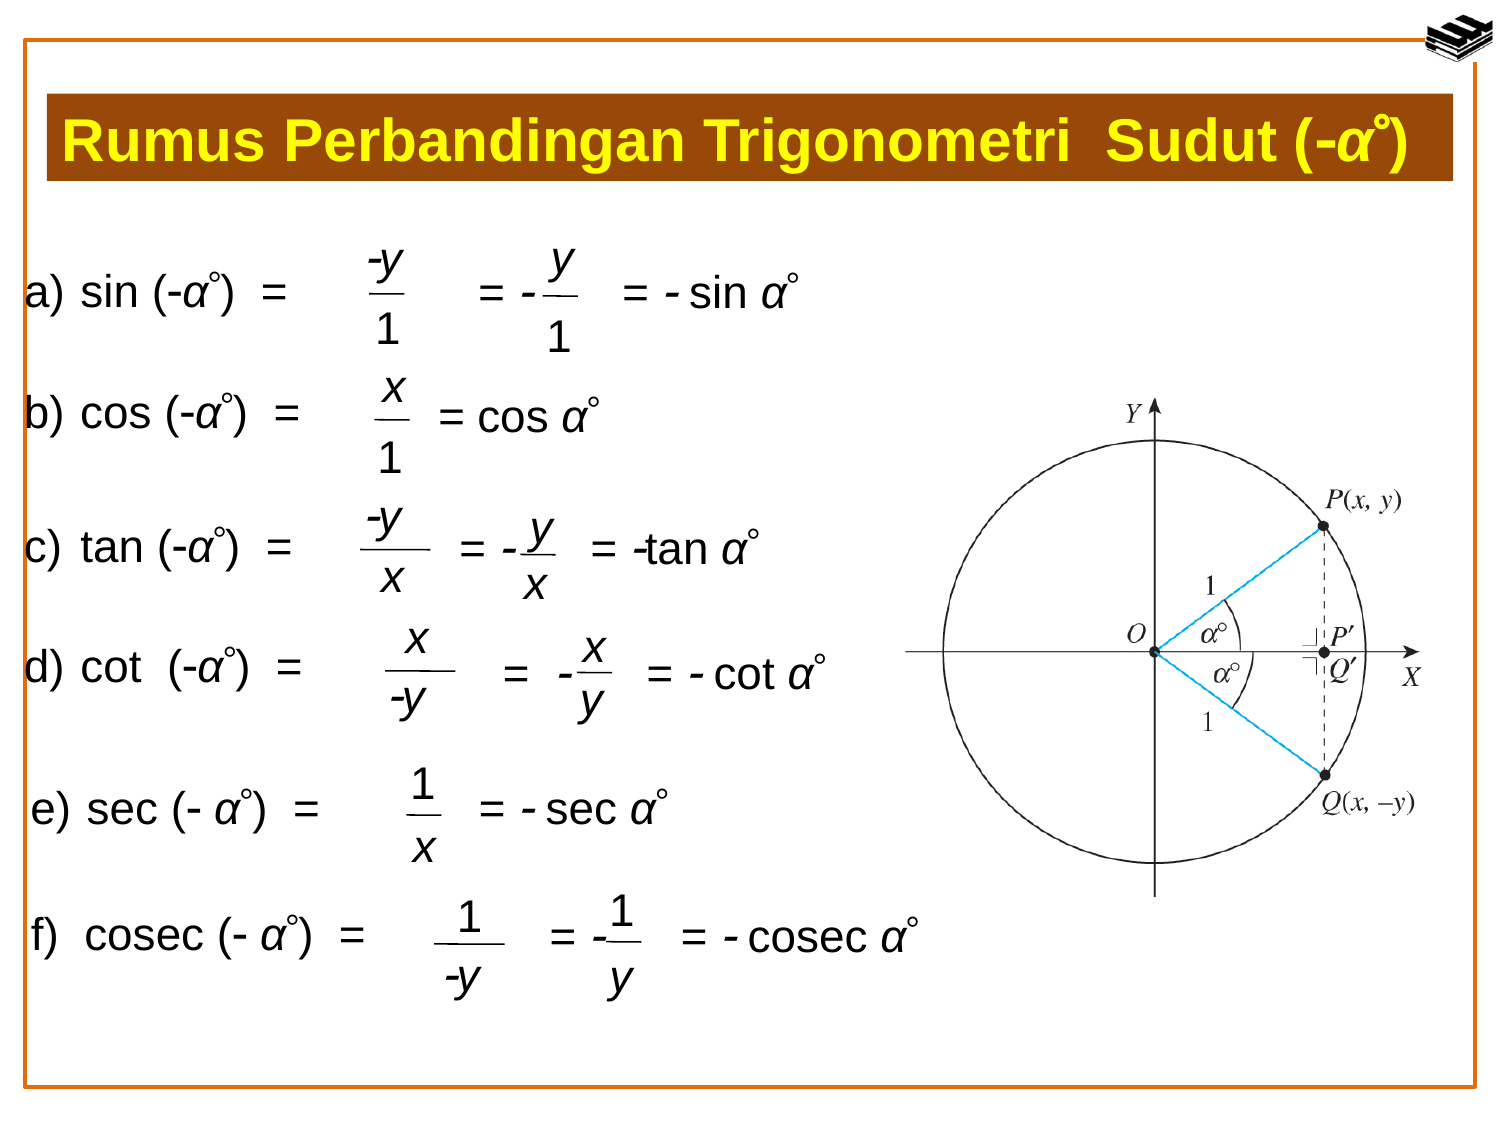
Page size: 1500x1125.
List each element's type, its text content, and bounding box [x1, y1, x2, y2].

text_box Rumus Perbandingan Trigonometri Sudut (α) [46, 93, 1454, 181]
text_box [55, 600, 863, 734]
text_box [55, 478, 790, 599]
picture [891, 361, 1448, 897]
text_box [55, 220, 830, 371]
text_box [55, 873, 956, 1011]
picture [1425, 11, 1493, 62]
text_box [55, 746, 693, 872]
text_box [55, 378, 619, 478]
